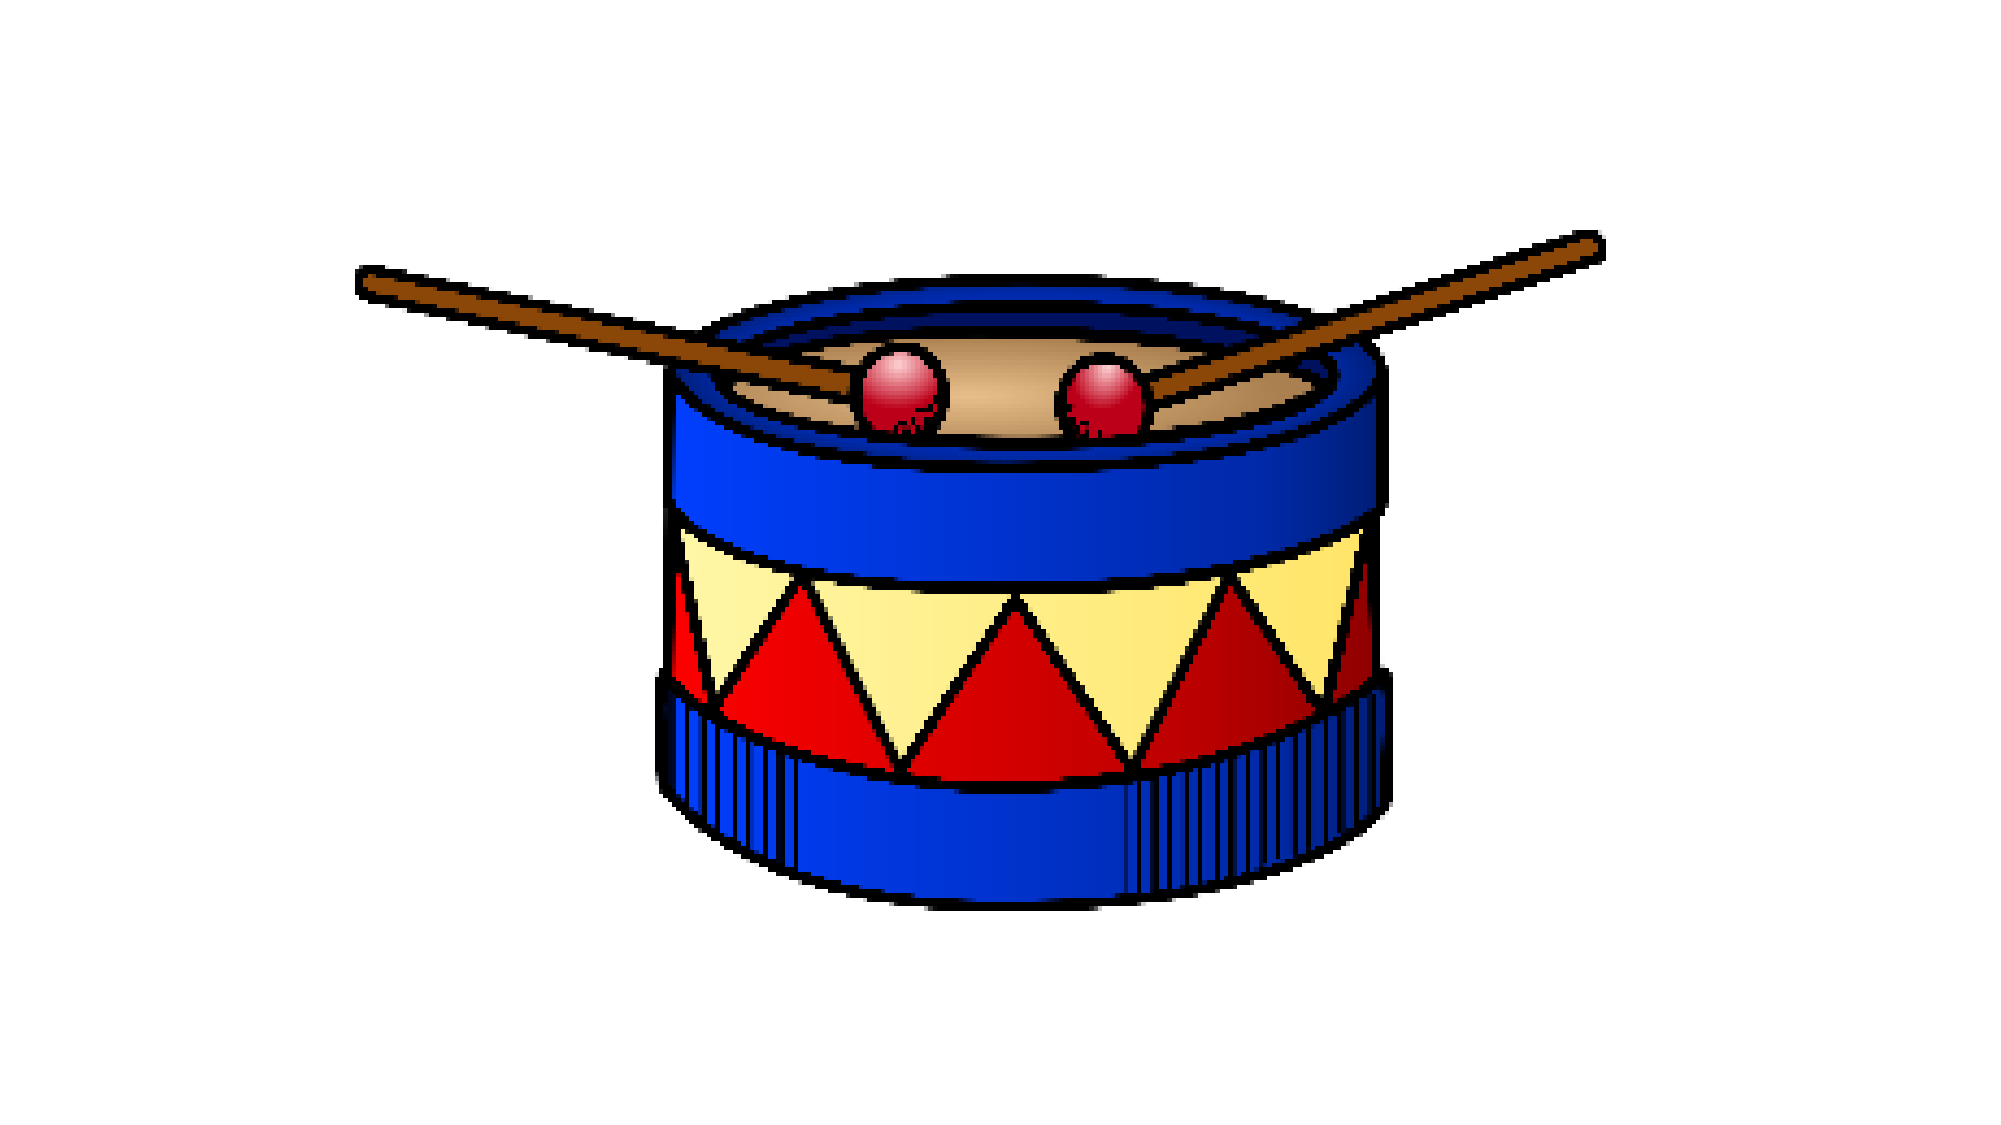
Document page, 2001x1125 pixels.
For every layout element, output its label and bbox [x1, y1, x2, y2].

picture [316, 192, 1646, 950]
